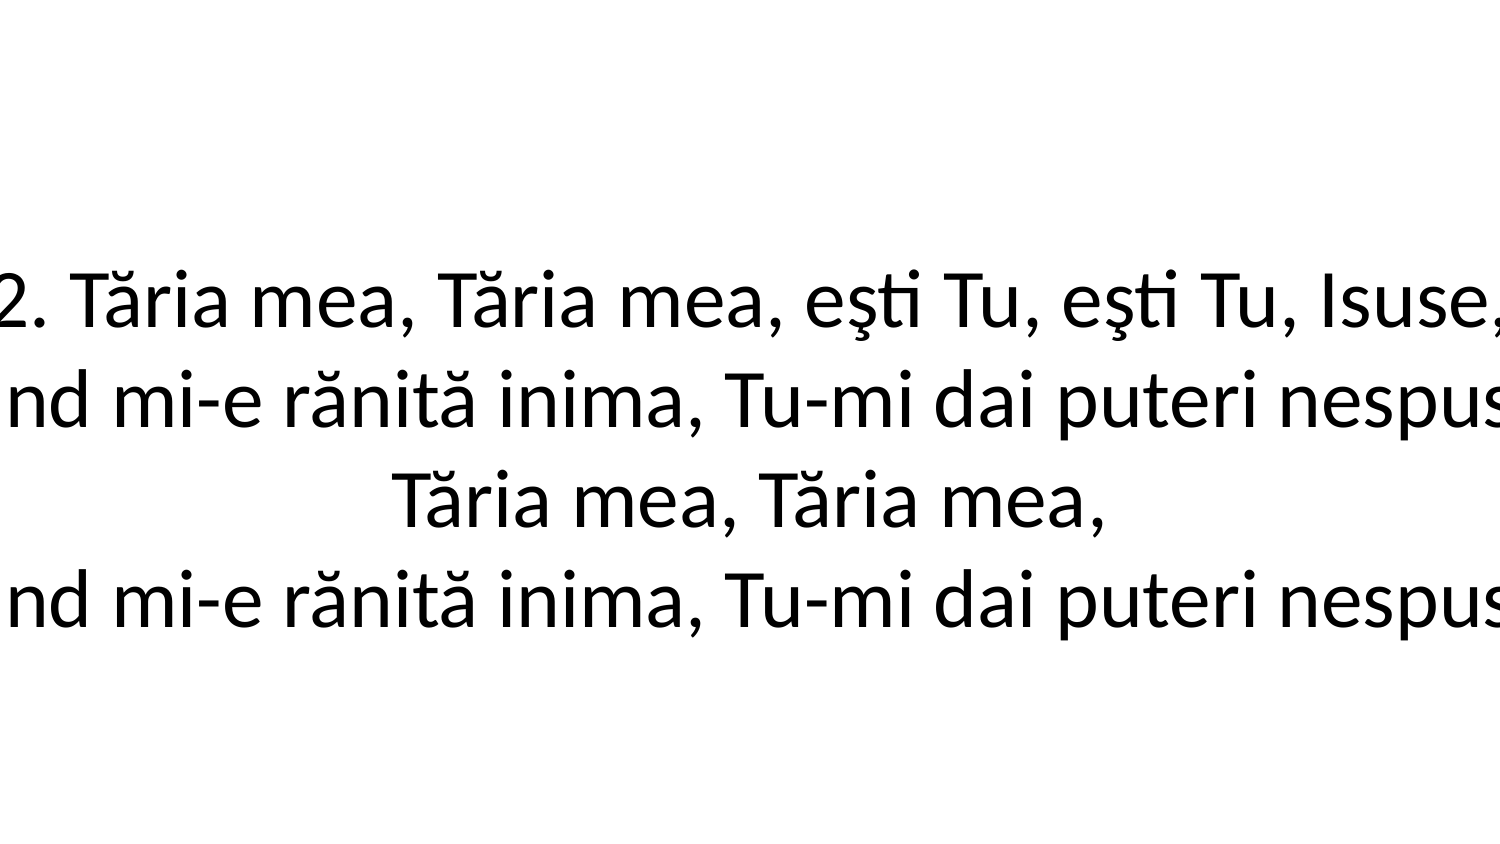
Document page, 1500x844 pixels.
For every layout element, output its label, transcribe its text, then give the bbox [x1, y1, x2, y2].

text_box 2. Tăria mea, Tăria mea, eşti Tu, eşti Tu, Isuse, Când mi-e rănită inima, Tu-mi dai puteri nespuse. Tăria mea, Tăria mea, Când mi-e rănită inima, Tu-mi dai puteri nespuse. [0, 192, 1500, 652]
